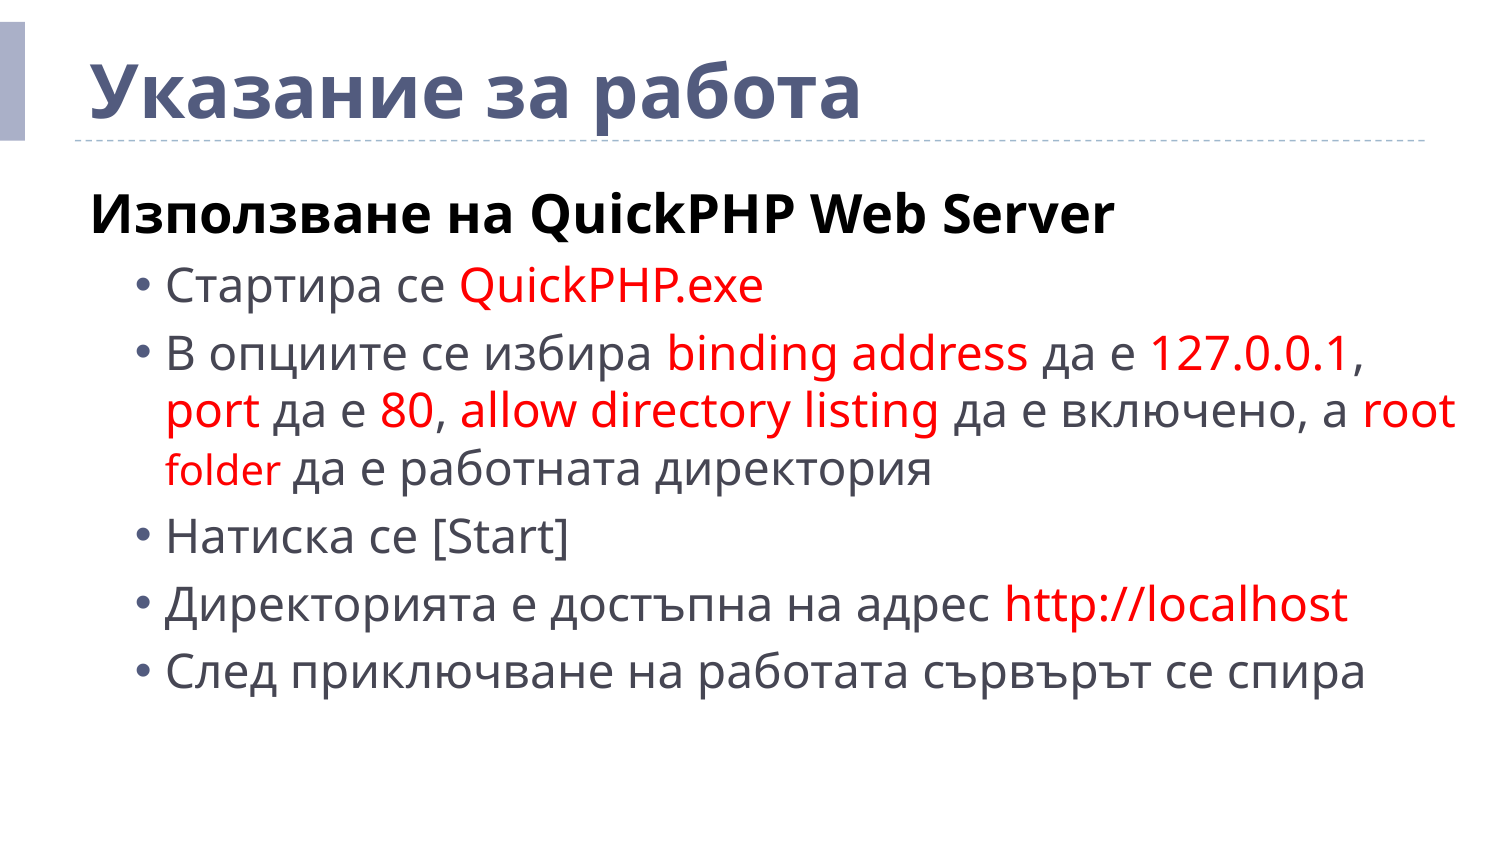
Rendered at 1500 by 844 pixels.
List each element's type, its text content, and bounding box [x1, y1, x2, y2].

title Указание за работа [75, 18, 1475, 141]
list Използване на QuickPHP Web Server Стартира се QuickPHP.exe В опциите се избира binding address да е 127.0.0.1, port да е 80, allow directory listing да е включено, а root folder да е работната директория Натиска се [Start] Директорията е достъпна на адрес http://localhost След приключване на работата сървърът се спира [75, 171, 1475, 835]
